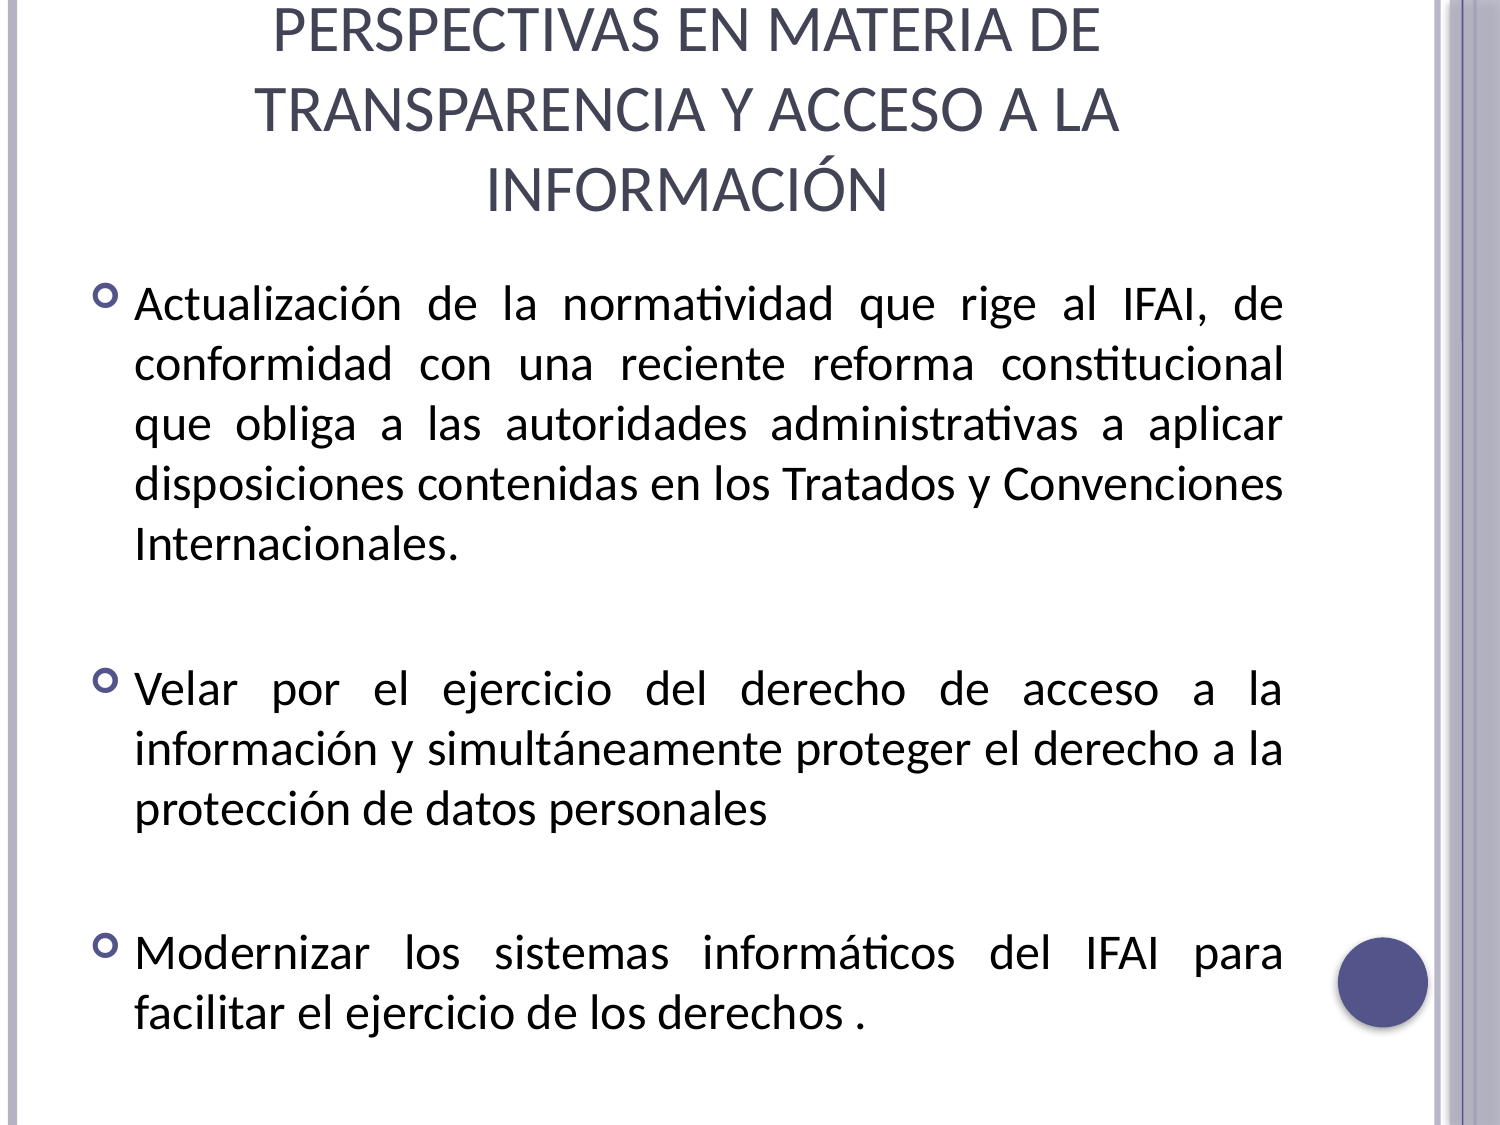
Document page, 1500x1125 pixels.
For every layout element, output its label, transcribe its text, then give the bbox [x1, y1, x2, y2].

title Perspectivas en materia de transparencia y acceso a la información [75, 45, 1300, 233]
list Actualización de la normatividad que rige al IFAI, de conformidad con una reciente reforma constitucional que obliga a las autoridades administrativas a aplicar disposiciones contenidas en los Tratados y Convenciones Internacionales. Velar por el ejercicio del derecho de acceso a la información y simultáneamente proteger el derecho a la protección de datos personales Modernizar los sistemas informáticos del IFAI para facilitar el ejercicio de los derechos . [75, 262, 1300, 1062]
